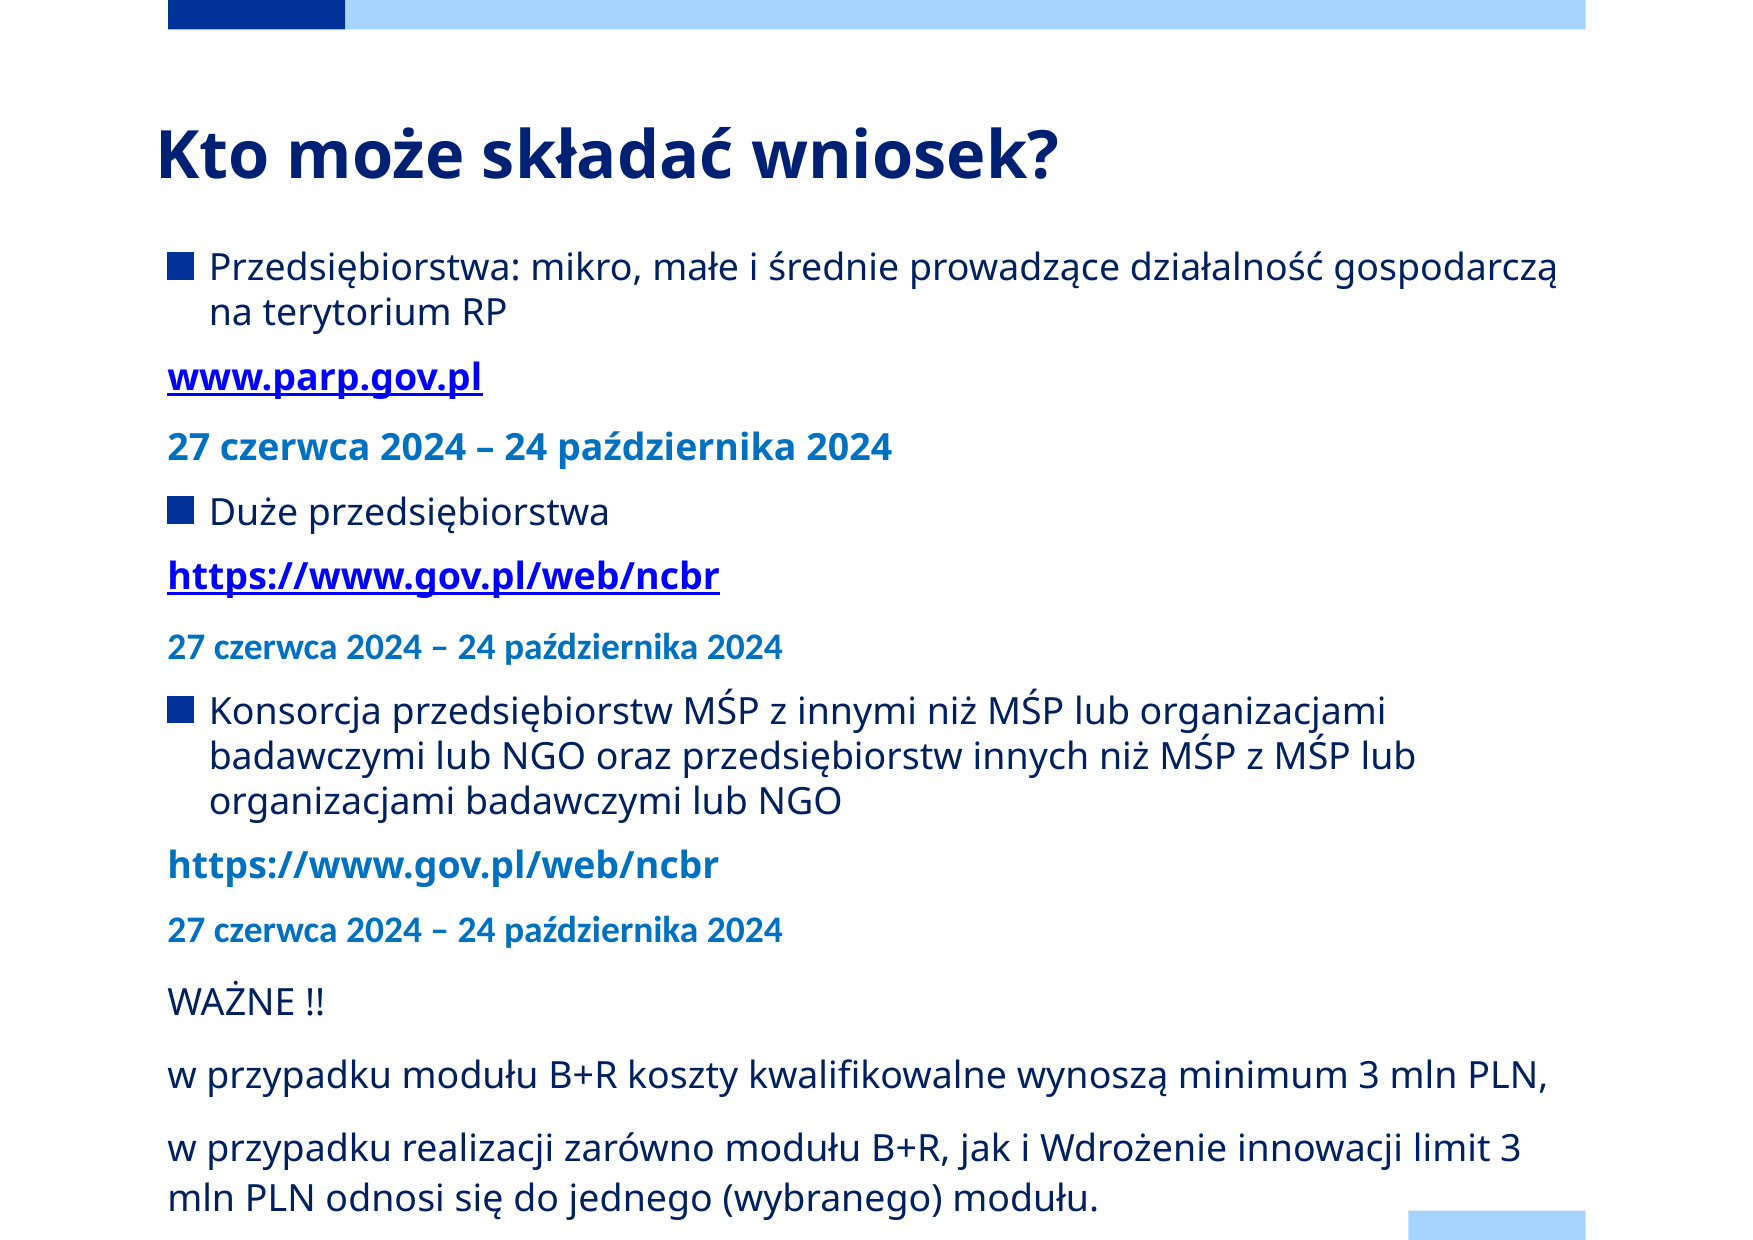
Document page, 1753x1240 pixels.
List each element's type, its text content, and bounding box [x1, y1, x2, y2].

picture [167, 252, 194, 280]
picture [167, 496, 194, 524]
picture [167, 696, 194, 723]
text_box Przedsiębiorstwa: mikro, małe i średnie prowadzące działalność gospodarczą na terytorium RP www.parp.gov.pl 27 czerwca 2024 – 24 października 2024 Duże przedsiębiorstwa https://www.gov.pl/web/ncbr 27 czerwca 2024 – 24 października 2024 Konsorcja przedsiębiorstw MŚP z innymi niż MŚP lub organizacjami badawczymi lub NGO oraz przedsiębiorstw innych niż MŚP z MŚP lub organizacjami badawczymi lub NGO https://www.gov.pl/web/ncbr 27 czerwca 2024 – 24 października 2024 WAŻNE !! w przypadku modułu B+R koszty kwalifikowalne wynoszą minimum 3 mln PLN, w przypadku realizacji zarówno modułu B+R, jak i Wdrożenie innowacji limit 3 mln PLN odnosi się do jednego (wybranego) modułu. [154, 237, 1603, 459]
title Kto może składać wniosek? [154, 116, 1573, 237]
